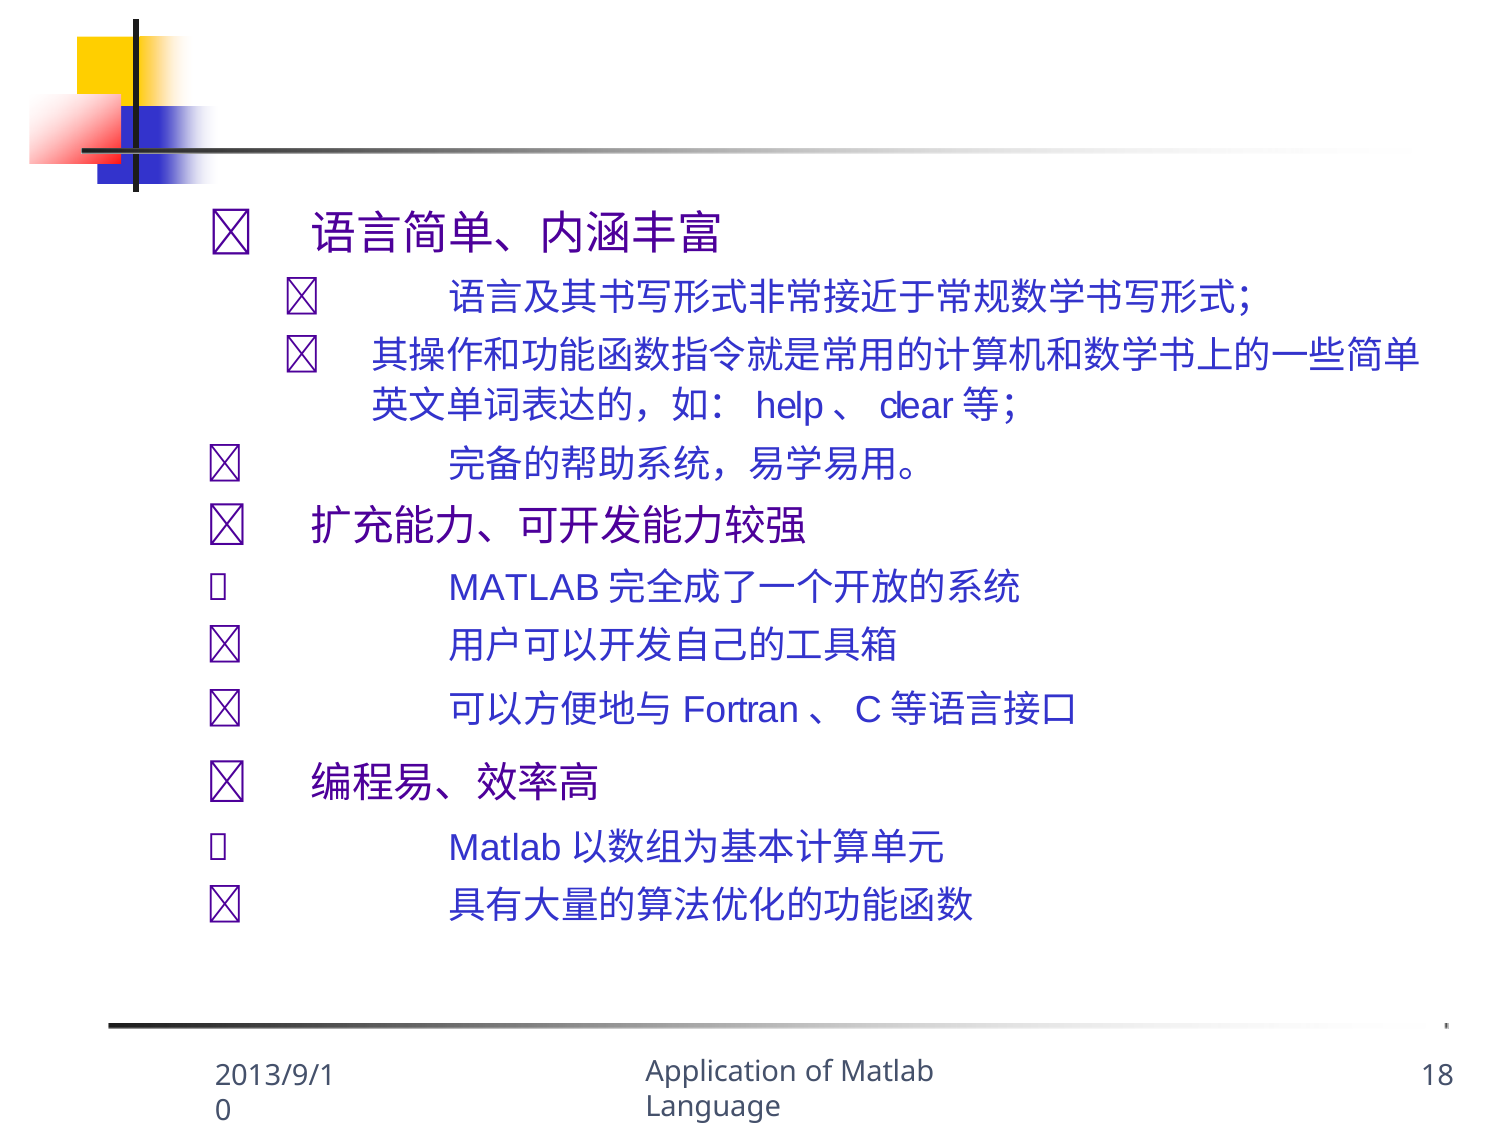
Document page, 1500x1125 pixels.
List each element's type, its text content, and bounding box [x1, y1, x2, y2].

text_box  语言简单、内涵丰富 [206, 203, 724, 259]
text_box  语言及其书写形式非常接近于常规数学书写形式；  其操作和功能函数指令就是常用的计算机和数学书上的一些简单 英文单词表达的，如：help、clear等；  完备的帮助系统，易学易用。  扩充能力、可开发能力较强  MATLAB完全成了一个开放的系统  用户可以开发自己的工具箱  可以方便地与Fortran、C等语言接口  编程易、效率高  Matlab以数组为基本计算单元  具有大量的算法优化的功能函数 [206, 273, 1424, 927]
slide_number Application of Matlab Language [643, 1051, 987, 1125]
picture [29, 36, 1431, 184]
footer 2013/9/10 [212, 1056, 351, 1125]
picture [108, 1023, 1458, 1029]
slide_number 18 [1400, 1056, 1457, 1125]
